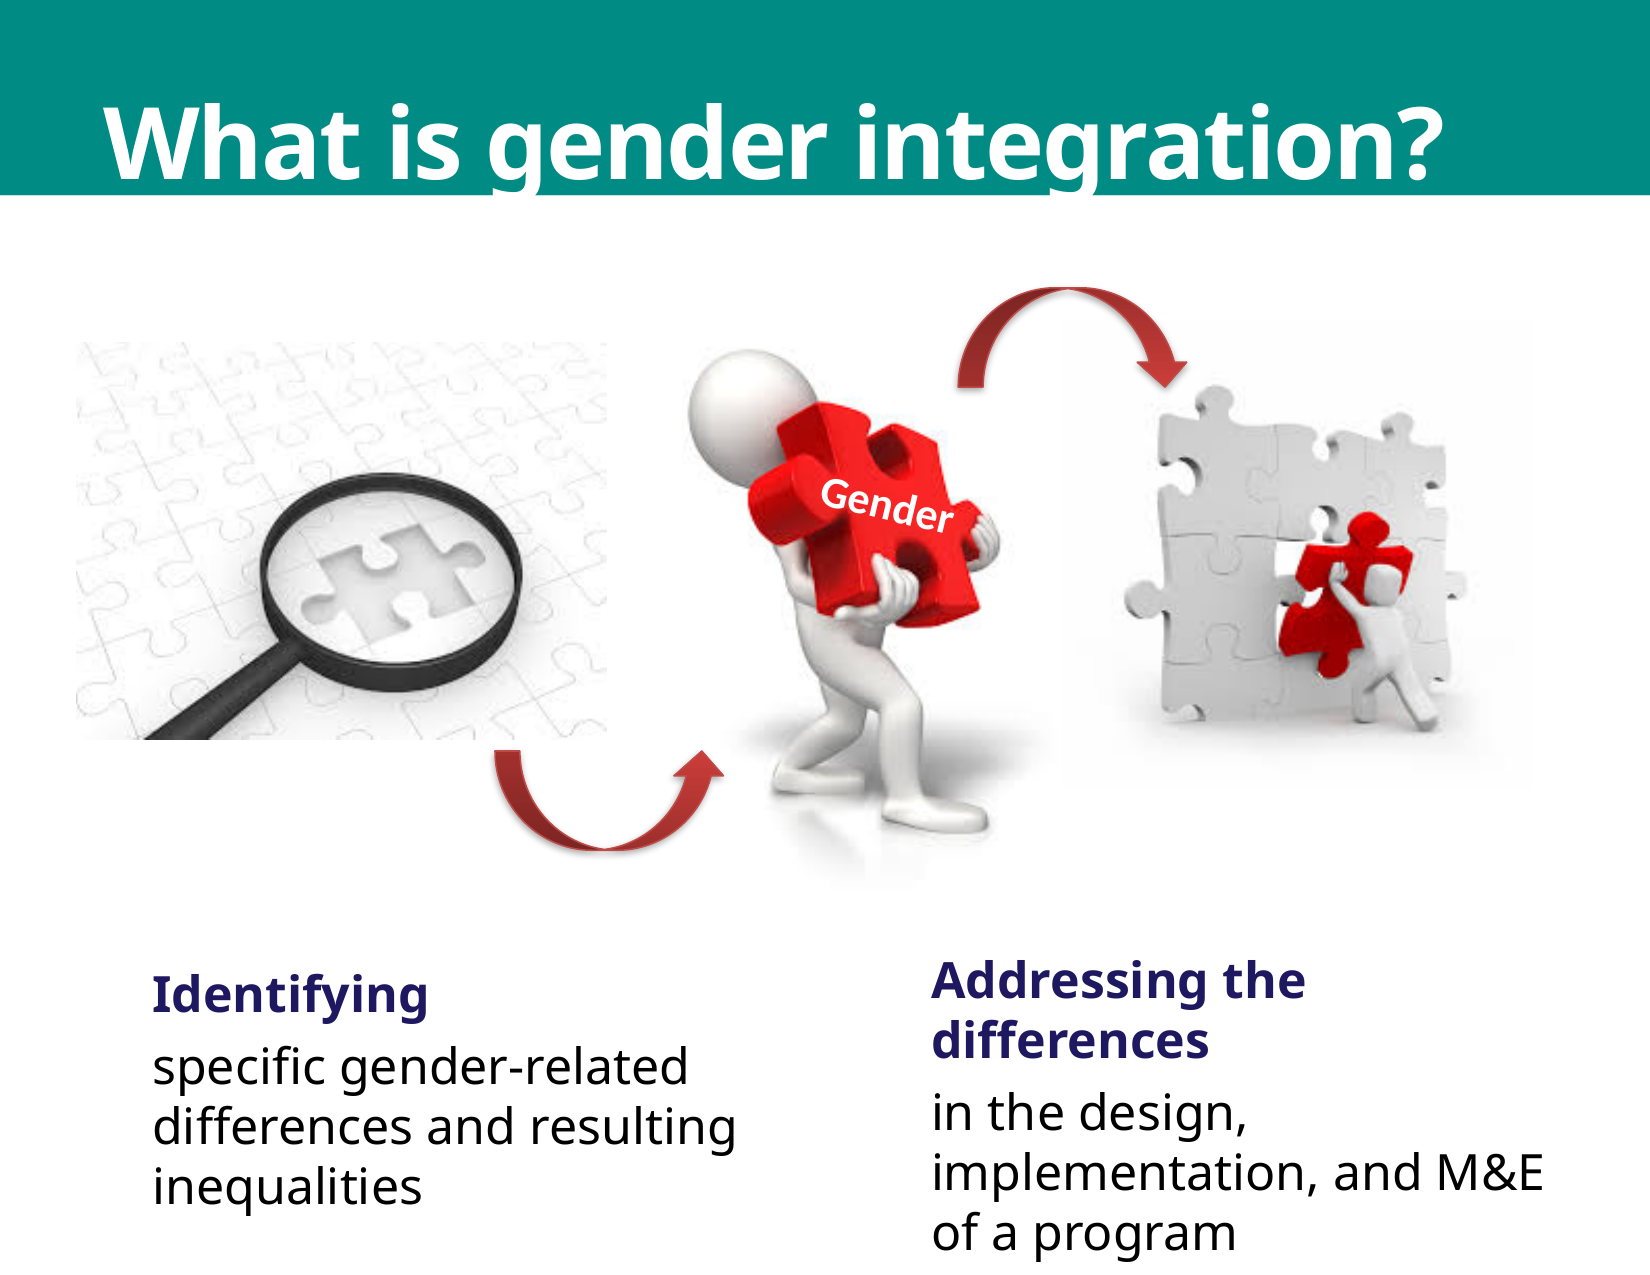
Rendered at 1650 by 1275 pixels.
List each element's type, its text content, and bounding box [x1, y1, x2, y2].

text_box [0, 0, 1650, 196]
picture [75, 342, 607, 741]
text_box What is gender integration? [100, 84, 1595, 200]
text_box Identifying specific gender-related differences and resulting inequalities [137, 882, 763, 1145]
text_box [974, 287, 1153, 330]
text_box [494, 750, 677, 852]
picture [682, 320, 1533, 895]
text_box Addressing the differences in the design, implementation, and M&E of a program [916, 940, 1601, 1213]
